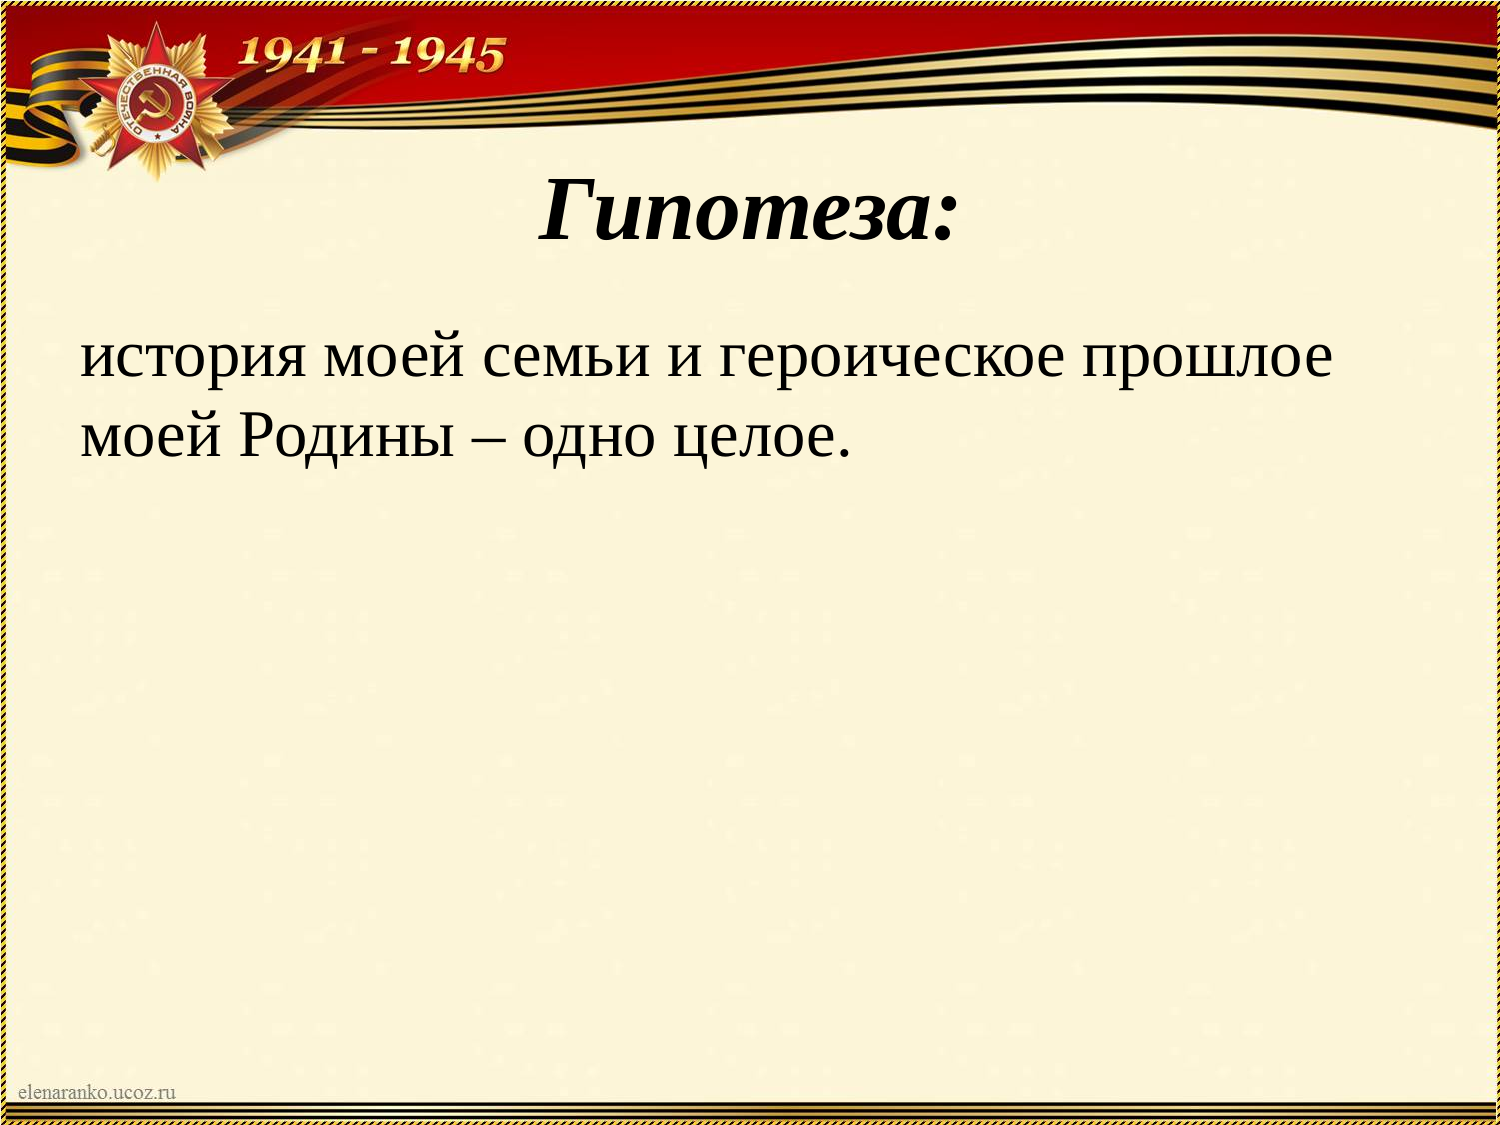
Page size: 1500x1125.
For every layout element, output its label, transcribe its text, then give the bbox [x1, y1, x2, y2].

list история моей семьи и героическое прошлое моей Родины – одно целое. [64, 302, 1415, 1059]
title Гипотеза: [76, 125, 1427, 280]
picture [0, 0, 1500, 1125]
